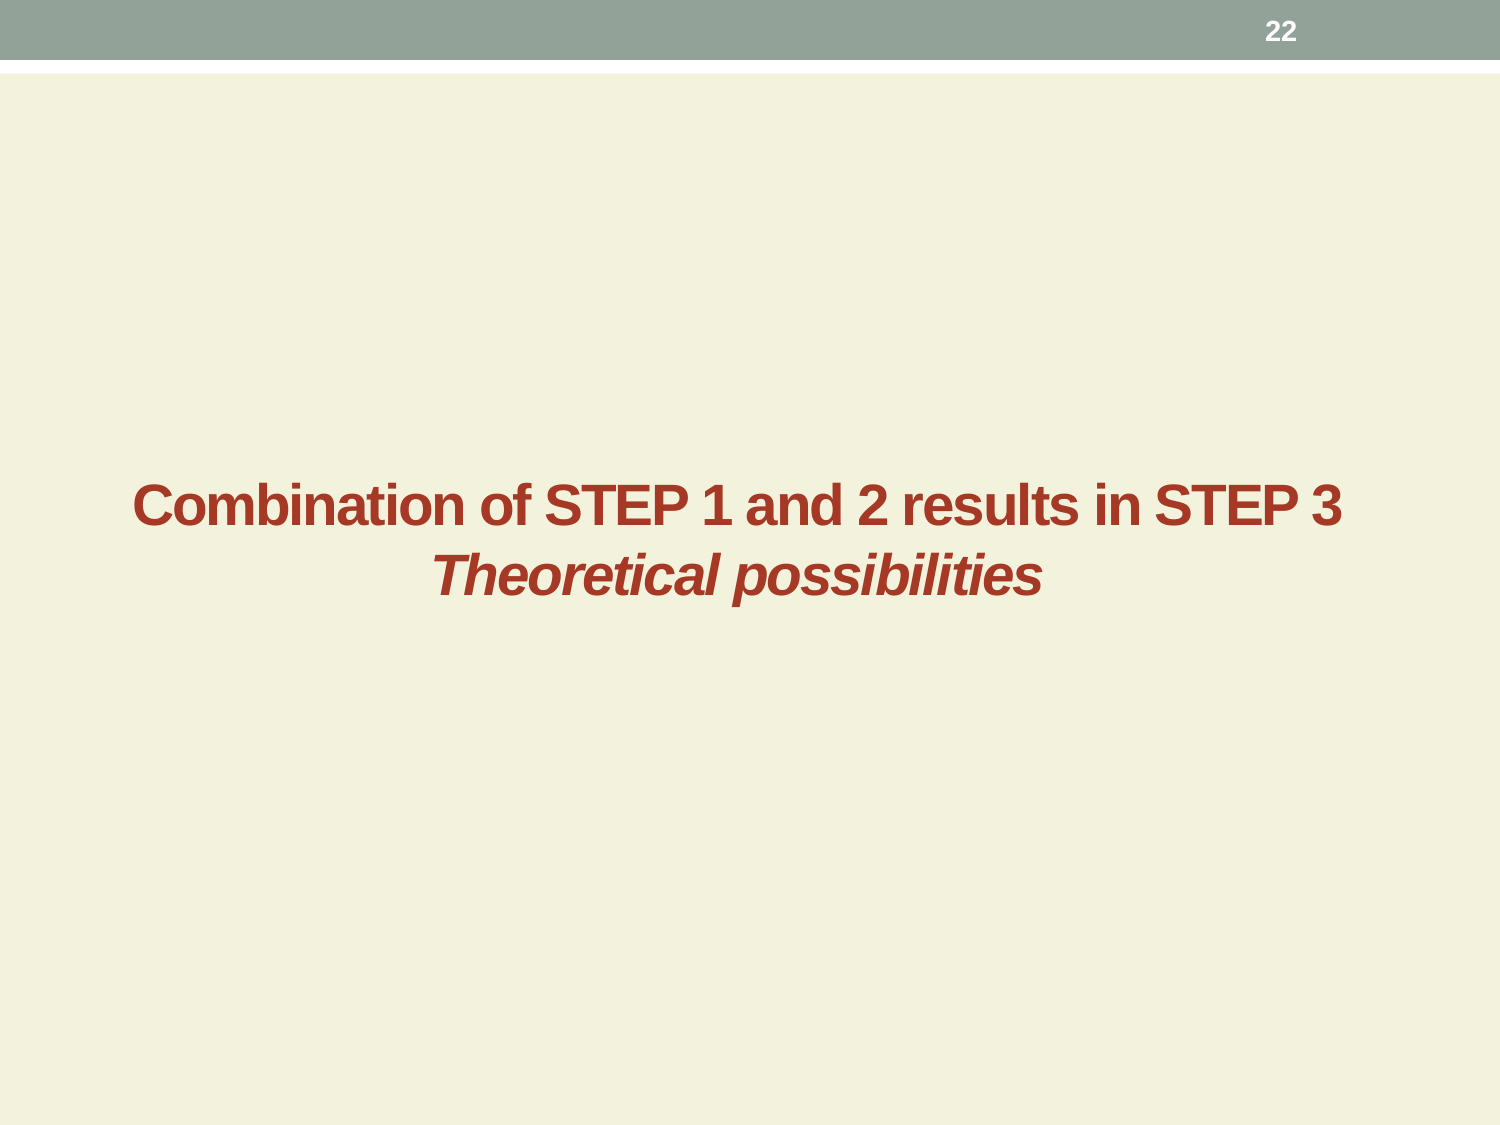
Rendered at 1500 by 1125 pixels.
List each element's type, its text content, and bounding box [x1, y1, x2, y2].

slide_number 22 [1250, 3, 1425, 57]
title Combination of STEP 1 and 2 results in STEP 3 Theoretical possibilities [29, 456, 1447, 619]
